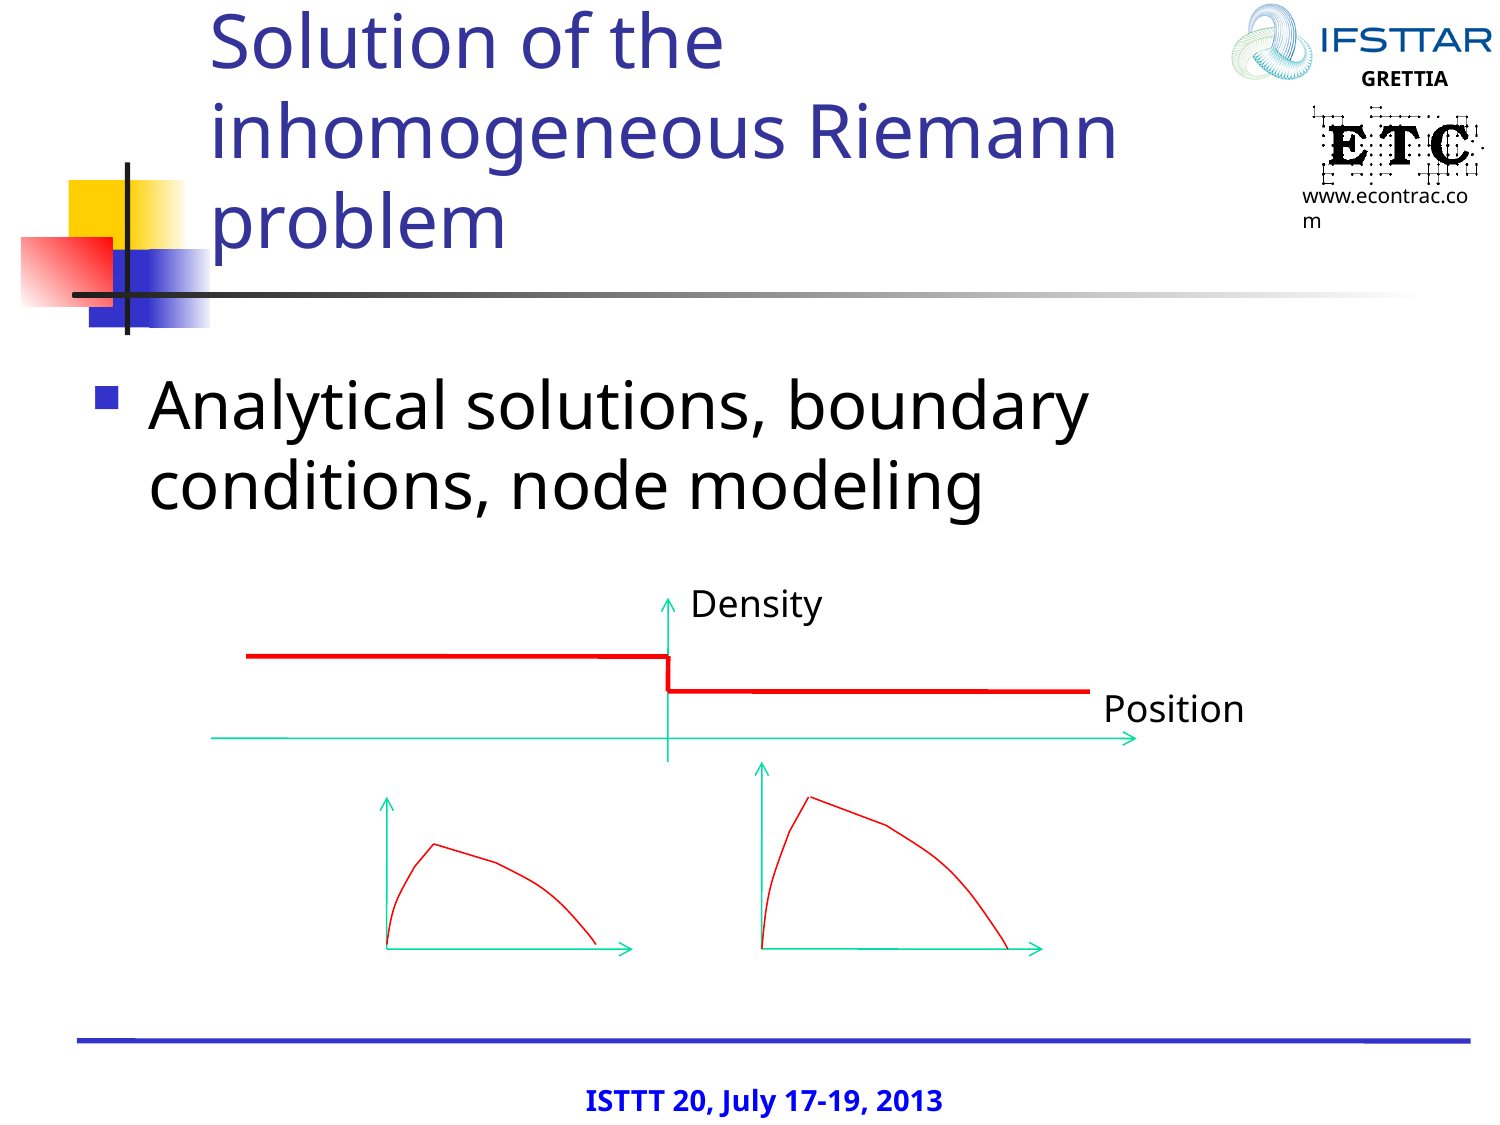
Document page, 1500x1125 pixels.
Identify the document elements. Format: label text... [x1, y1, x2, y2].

list Analytical solutions, boundary conditions, node modeling [76, 355, 1454, 563]
picture [1409, 74, 1417, 82]
footer ISTTT 20, July 17-19, 2013 [64, 1049, 1465, 1125]
picture [1230, 2, 1494, 82]
picture [1312, 105, 1484, 185]
title Solution of the inhomogeneous Riemann problem [194, 30, 1306, 272]
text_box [210, 571, 1255, 950]
